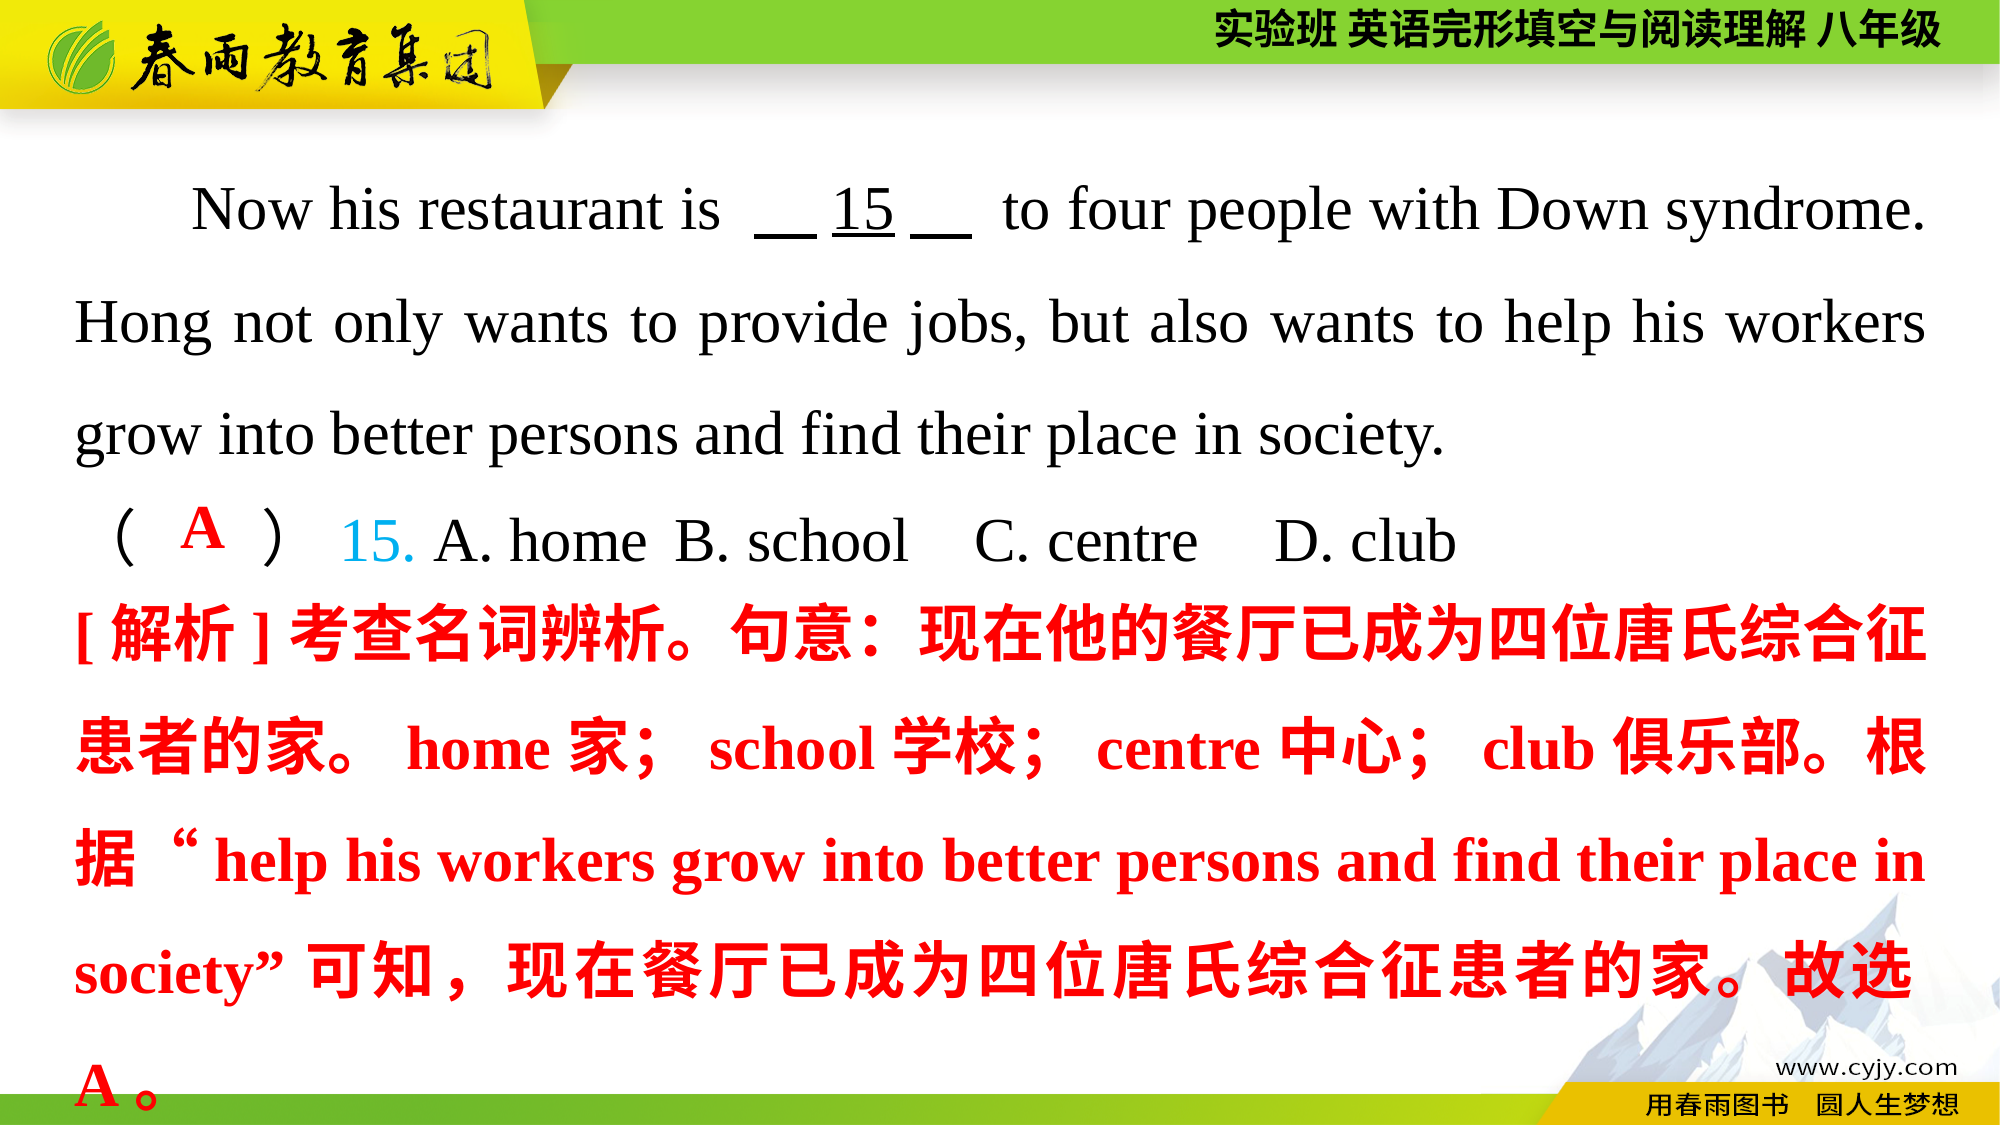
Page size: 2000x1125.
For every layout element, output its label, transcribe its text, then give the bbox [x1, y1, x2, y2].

list Now his restaurant is 15 to four people with Down syndrome. Hong not only wants to provide jobs, but also wants to help his workers grow into better persons and find their place in society. [59, 122, 1944, 454]
text_box （ ）15. A. home B. school C. centre D. club [59, 454, 1944, 549]
text_box [解析]考查名词辨析。句意：现在他的餐厅已成为四位唐氏综合征患者的家。home家；school学校；centre中心；club俱乐部。根据“help his workers grow into better persons and find their place in society”可知，现在餐厅已成为四位唐氏综合征患者的家。故选A。 [59, 549, 1944, 1125]
text_box A [165, 478, 241, 549]
picture [0, 0, 2000, 1125]
